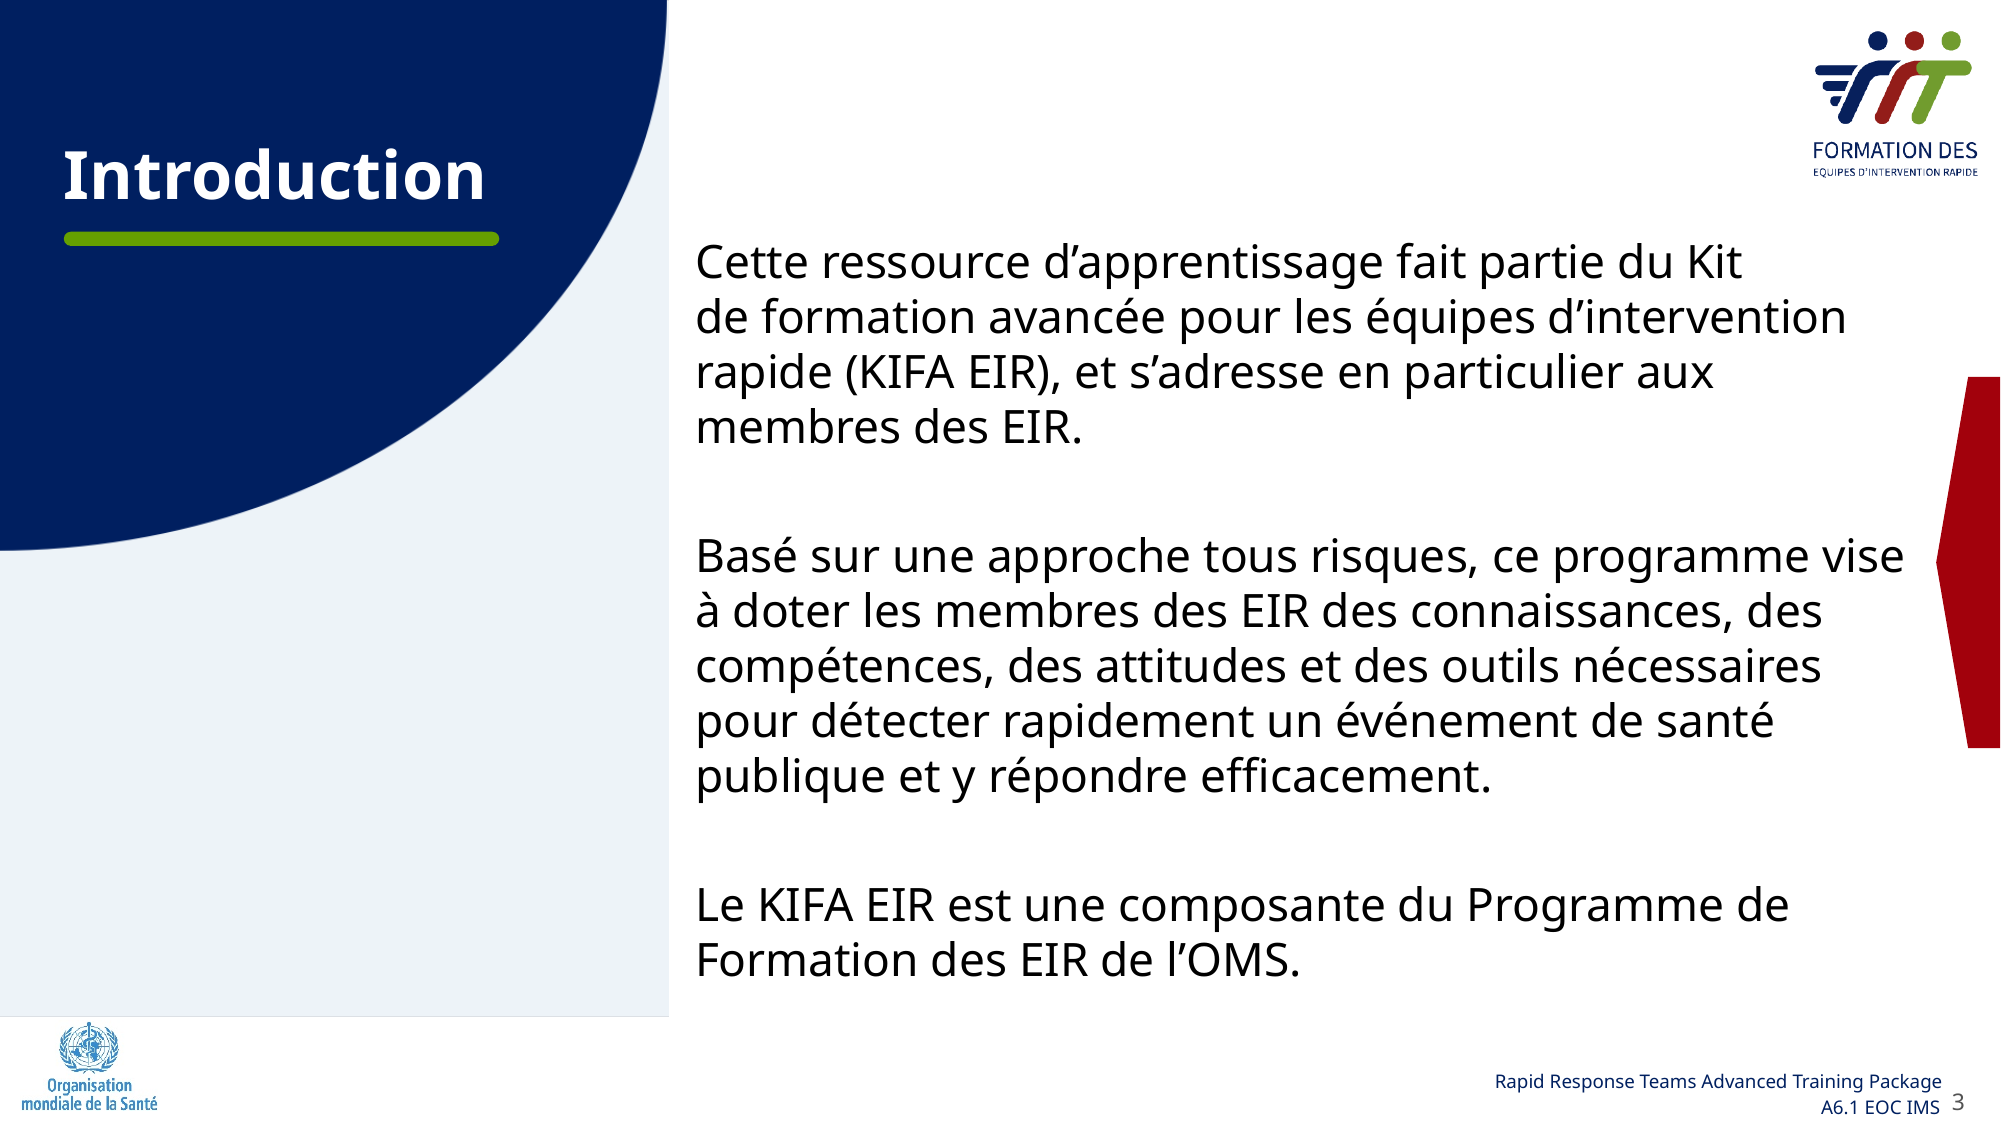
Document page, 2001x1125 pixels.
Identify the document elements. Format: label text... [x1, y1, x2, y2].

picture [0, 0, 669, 1018]
picture [20, 1020, 158, 1111]
list Cette ressource d’apprentissage fait partie du Kit de formation avancée pour les équipes d’intervention rapide (KIFA EIR), et s’adresse en particulier aux membres des EIR. Basé sur une approche tous risques, ce programme vise à doter les membres des EIR des connaissances, des compétences, des attitudes et des outils nécessaires pour détecter rapidement un événement de santé publique et y répondre efficacement. Le KIFA EIR est une composante du Programme de Formation des EIR de l’OMS. [694, 231, 1931, 991]
title Introduction [63, 18, 600, 337]
slide_number 3 [1882, 1037, 1916, 1092]
picture [1813, 30, 1978, 178]
text_box [63, 231, 500, 246]
